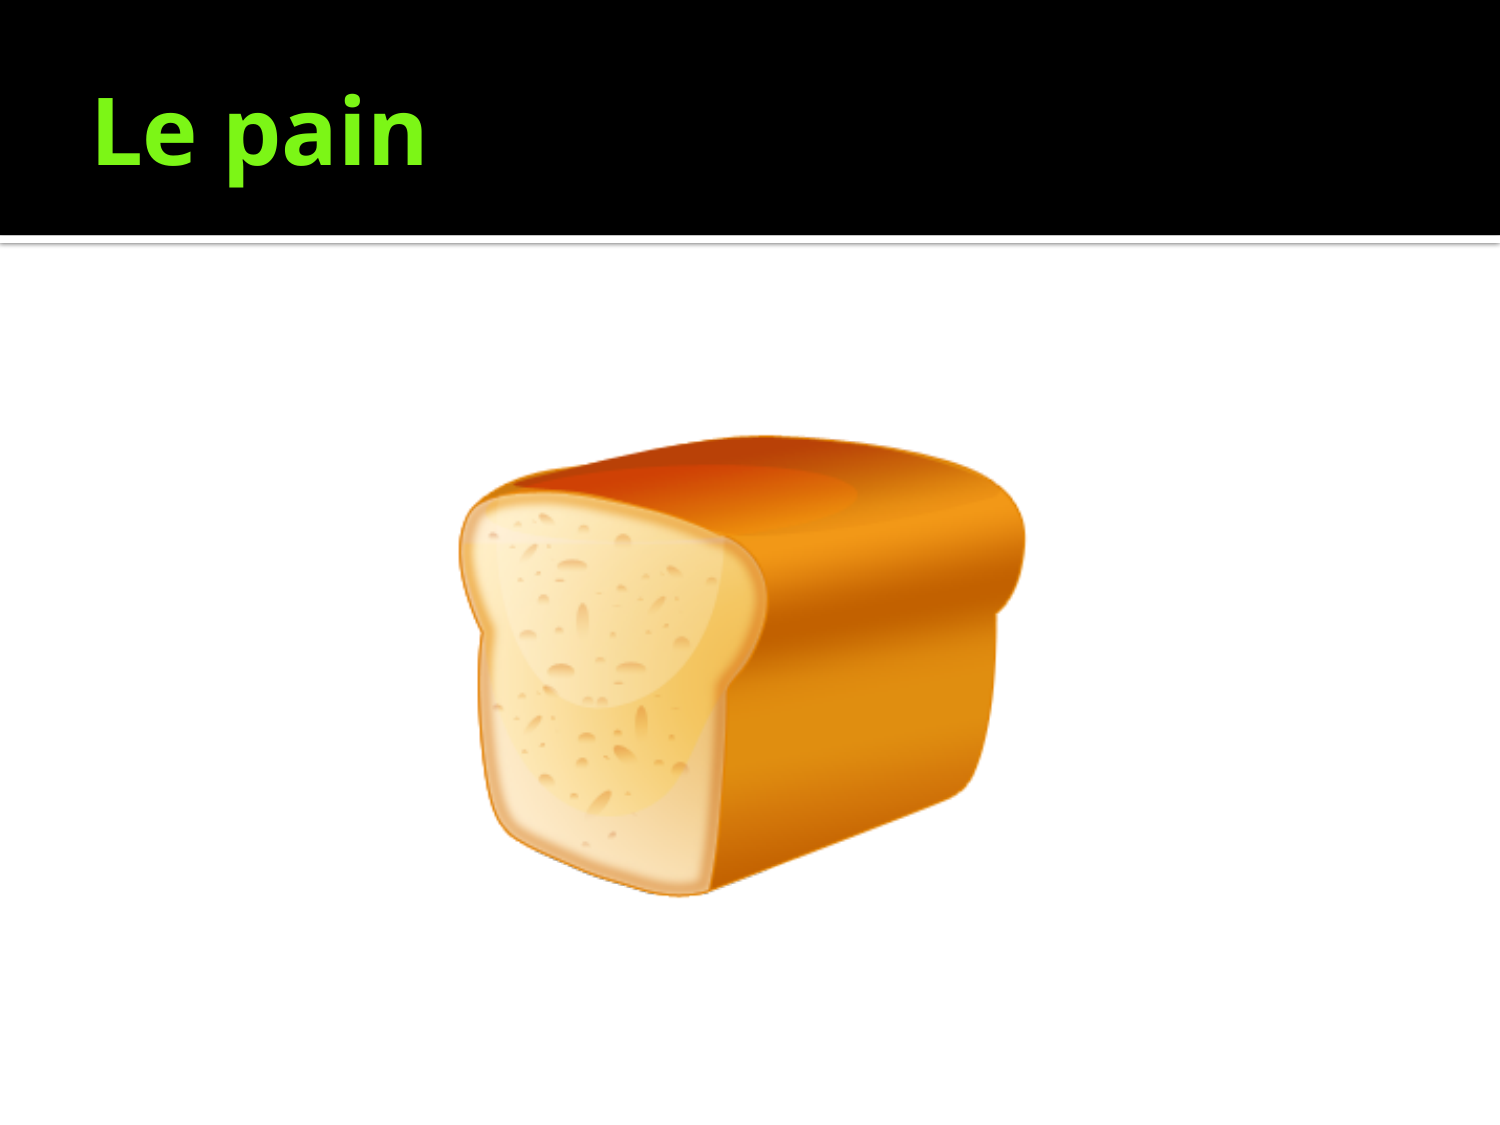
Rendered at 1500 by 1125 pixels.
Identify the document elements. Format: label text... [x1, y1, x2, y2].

title Le pain [75, 25, 1425, 231]
picture [430, 373, 1034, 976]
